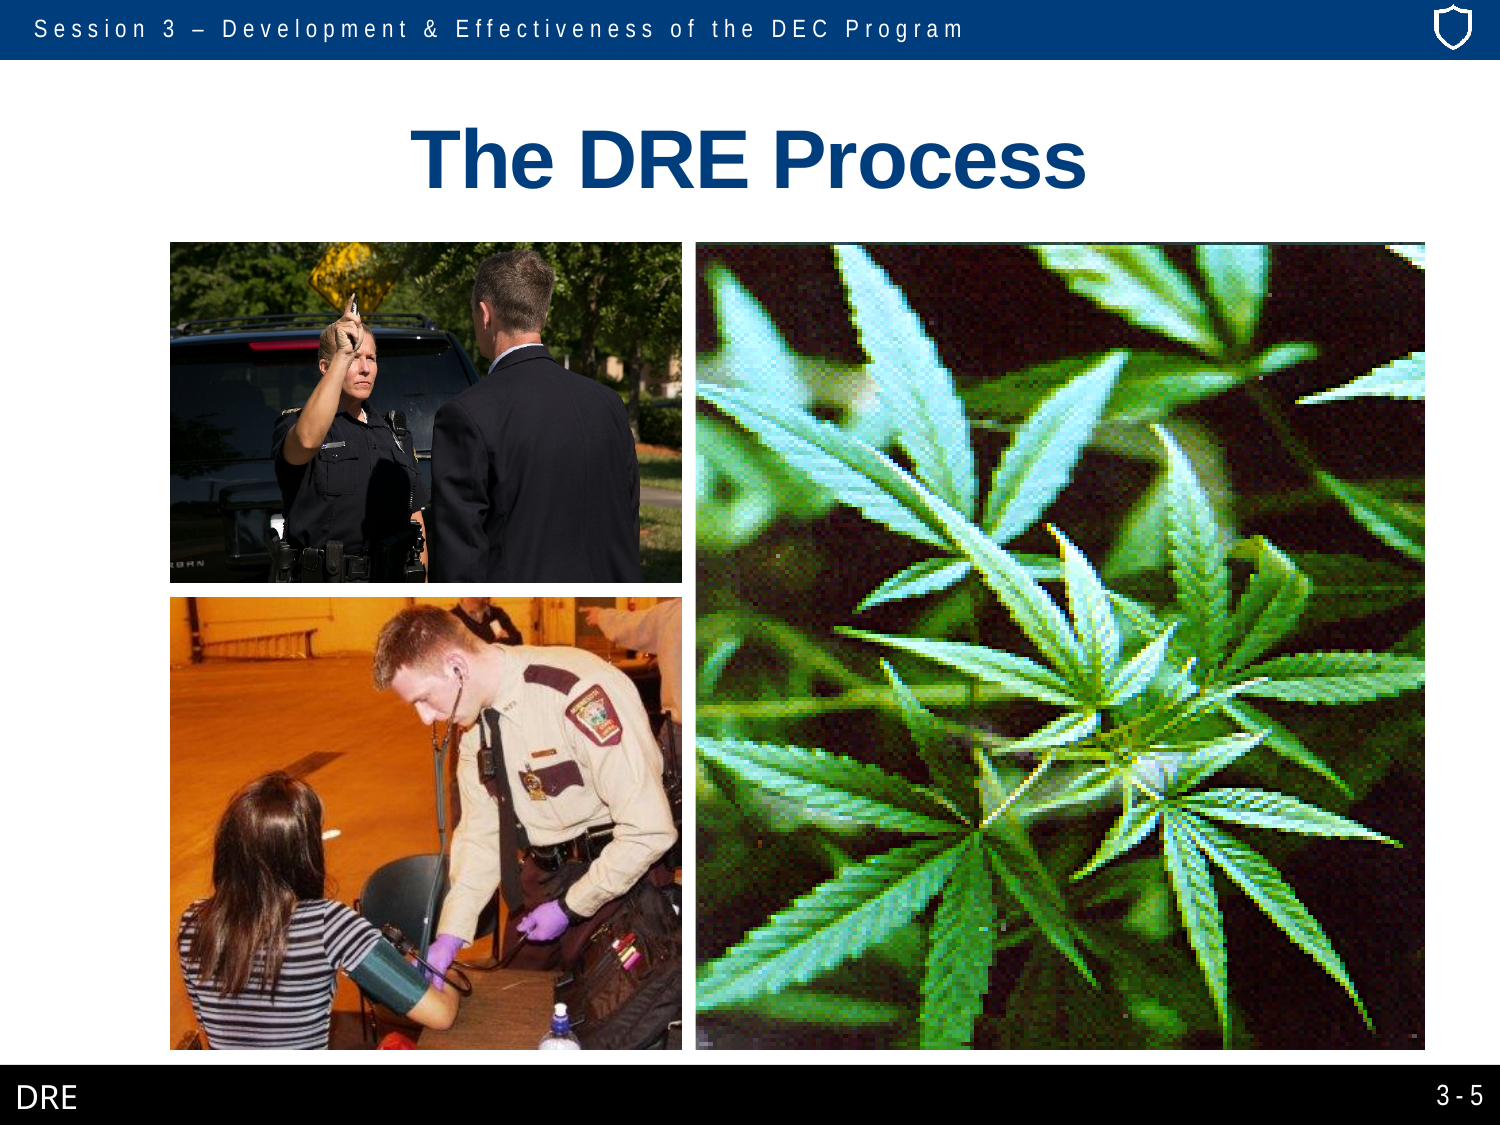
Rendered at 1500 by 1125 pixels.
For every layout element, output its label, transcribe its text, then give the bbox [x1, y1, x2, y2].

slide_number 3-5 [1218, 1063, 1499, 1124]
picture [170, 242, 682, 584]
title The DRE Process [75, 75, 1425, 214]
picture [170, 596, 682, 1051]
picture [1434, 4, 1472, 50]
picture [694, 242, 1426, 1051]
